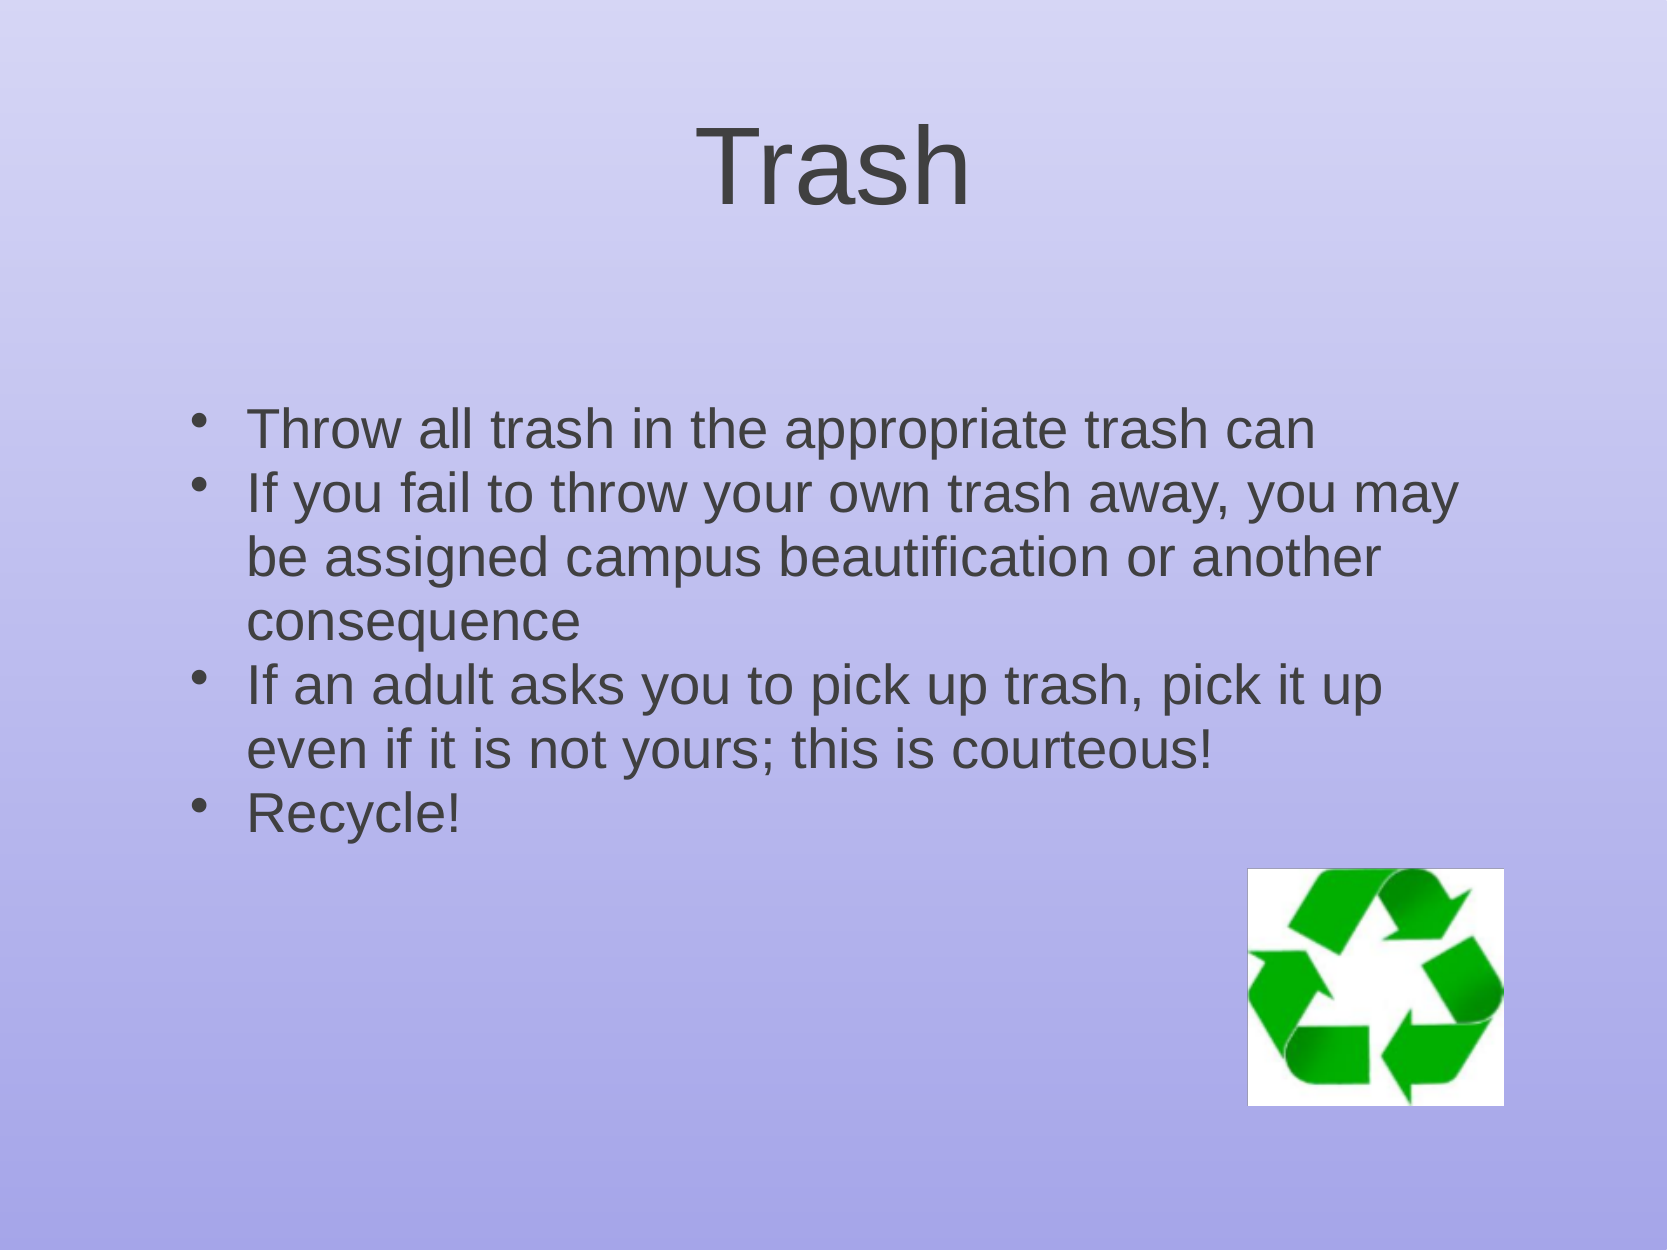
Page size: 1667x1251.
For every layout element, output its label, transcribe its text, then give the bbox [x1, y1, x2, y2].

text_box Throw all trash in the appropriate trash can If you fail to throw your own trash away, you may be assigned campus beautification or another consequence If an adult asks you to pick up trash, pick it up even if it is not yours; this is courteous! Recycle! [171, 397, 1496, 846]
picture [1246, 867, 1504, 1107]
title Trash [171, 52, 1496, 281]
